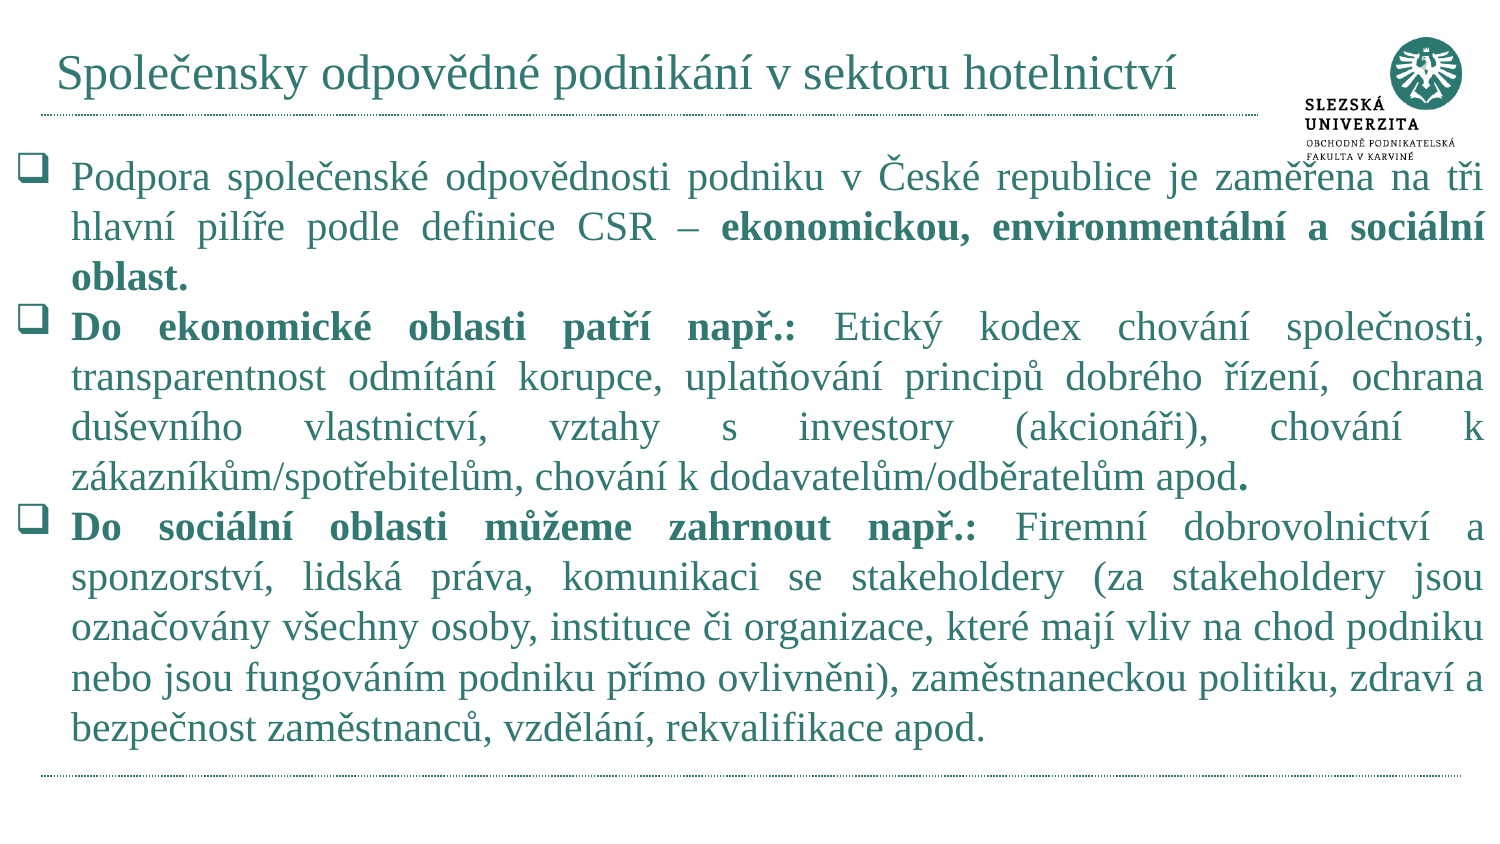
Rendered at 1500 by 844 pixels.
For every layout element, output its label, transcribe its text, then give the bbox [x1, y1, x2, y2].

title Společensky odpovědné podnikání v sektoru hotelnictví [41, 32, 1258, 116]
picture [1305, 37, 1462, 141]
text_box Podpora společenské odpovědnosti podniku v České republice je zaměřena na tři hlavní pilíře podle definice CSR – ekonomickou, environmentální a sociální oblast. Do ekonomické oblasti patří např.: Etický kodex chování společnosti, transparentnost odmítání korupce, uplatňování principů dobrého řízení, ochrana duševního vlastnictví, vztahy s investory (akcionáři), chování k zákazníkům/spotřebitelům, chování k dodavatelům/odběratelům apod. Do sociální oblasti můžeme zahrnout např.: Firemní dobrovolnictví a sponzorství, lidská práva, komunikaci se stakeholdery (za stakeholdery jsou označovány všechny osoby, instituce či organizace, které mají vliv na chod podniku nebo jsou fungováním podniku přímo ovlivněni), zaměstnaneckou politiku, zdraví a bezpečnost zaměstnanců, vzdělání, rekvalifikace apod. [0, 141, 1500, 807]
